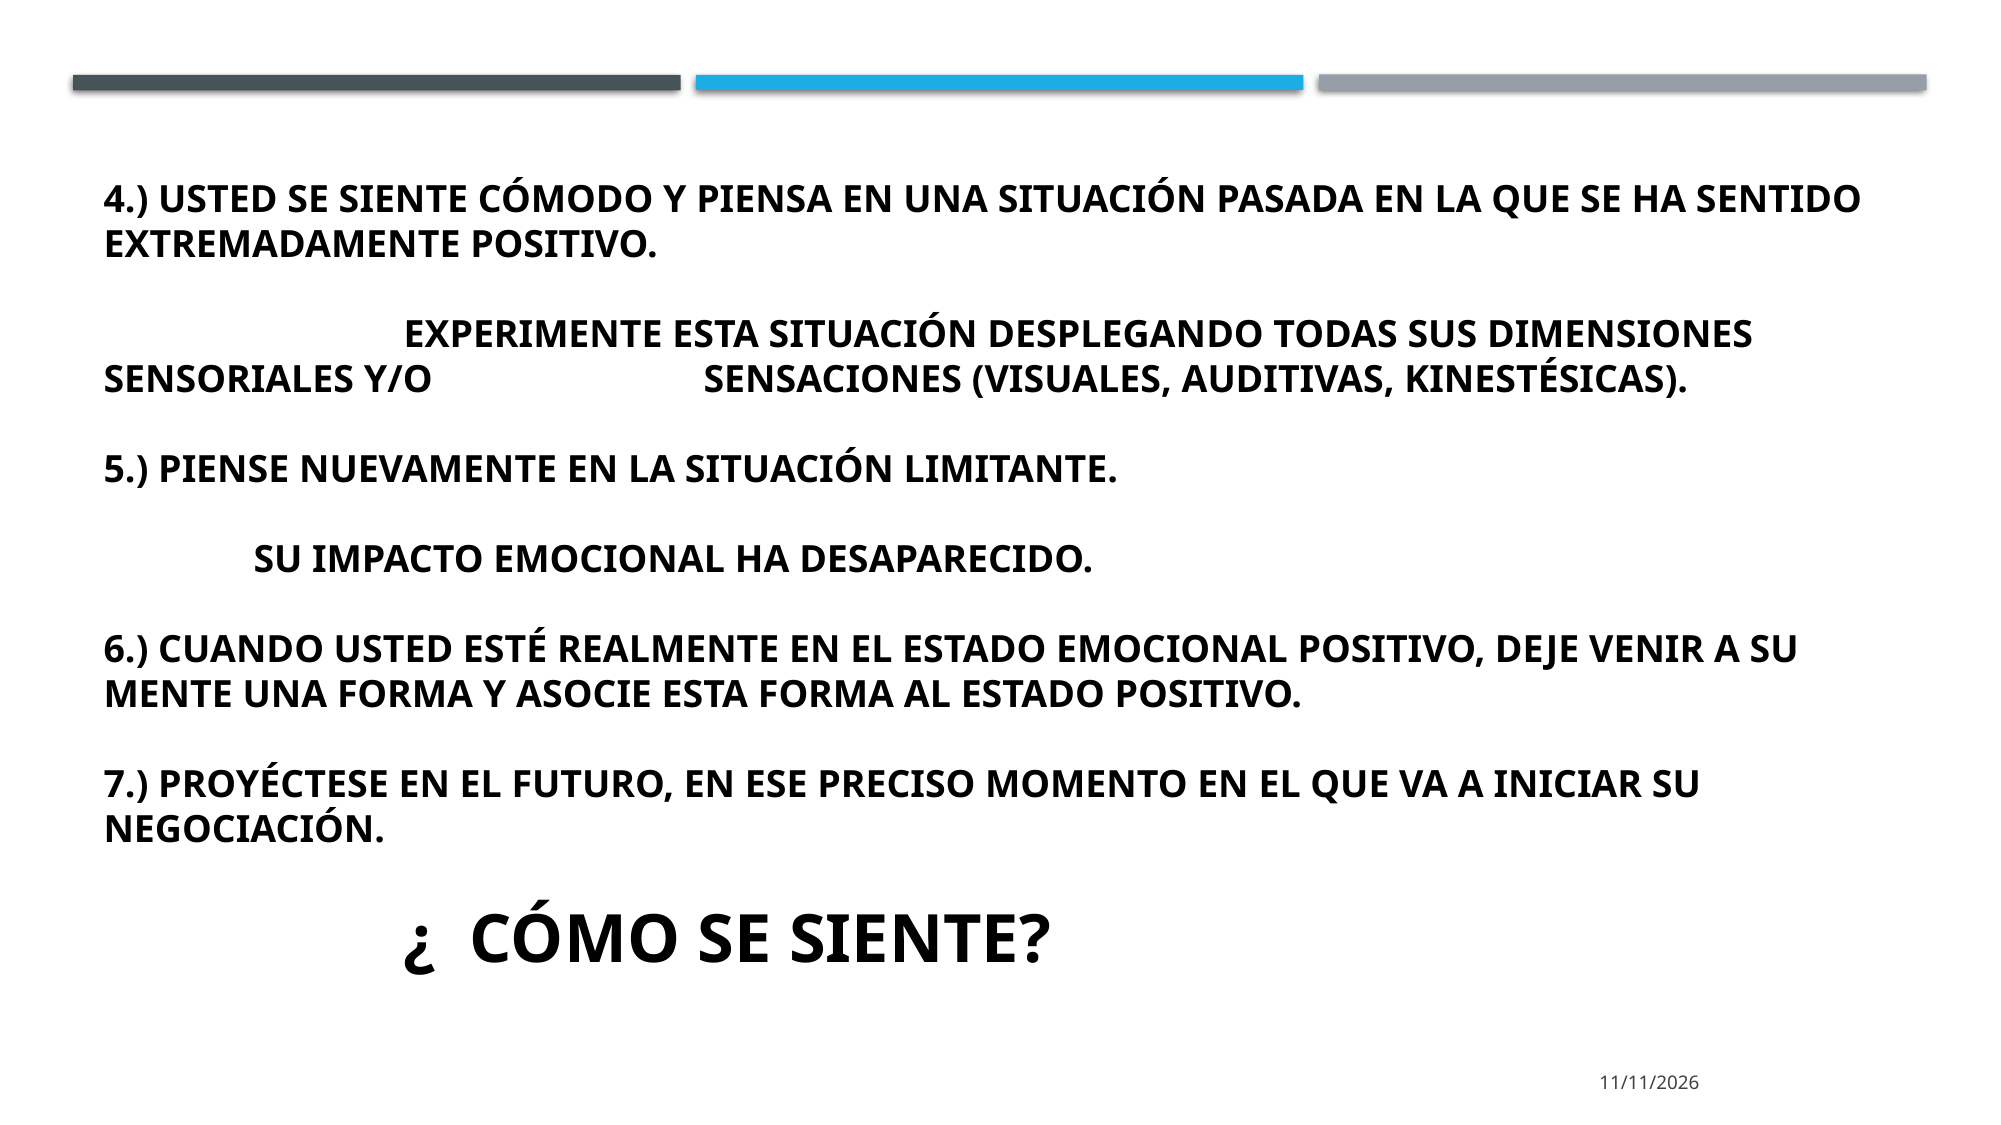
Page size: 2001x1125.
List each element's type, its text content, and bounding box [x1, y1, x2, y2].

text_box 4.) USTED SE SIENTE CÓMODO Y PIENSA EN UNA SITUACIÓN PASADA EN LA QUE SE HA SENTIDO EXTREMADAMENTE POSITIVO. EXPERIMENTE ESTA SITUACIÓN DESPLEGANDO TODAS SUS DIMENSIONES SENSORIALES Y/O SENSACIONES (VISUALES, AUDITIVAS, KINESTÉSICAS). 5.) PIENSE NUEVAMENTE EN LA SITUACIÓN LIMITANTE. SU IMPACTO EMOCIONAL HA DESAPARECIDO. 6.) CUANDO USTED ESTÉ REALMENTE EN EL ESTADO EMOCIONAL POSITIVO, DEJE VENIR A SU MENTE UNA FORMA Y ASOCIE ESTA FORMA AL ESTADO POSITIVO. 7.) PROYÉCTESE EN EL FUTURO, EN ESE PRECISO MOMENTO EN EL QUE VA A INICIAR SU NEGOCIACIÓN. ¿ CÓMO SE SIENTE? [88, 168, 1918, 983]
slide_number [1247, 1053, 1715, 1114]
